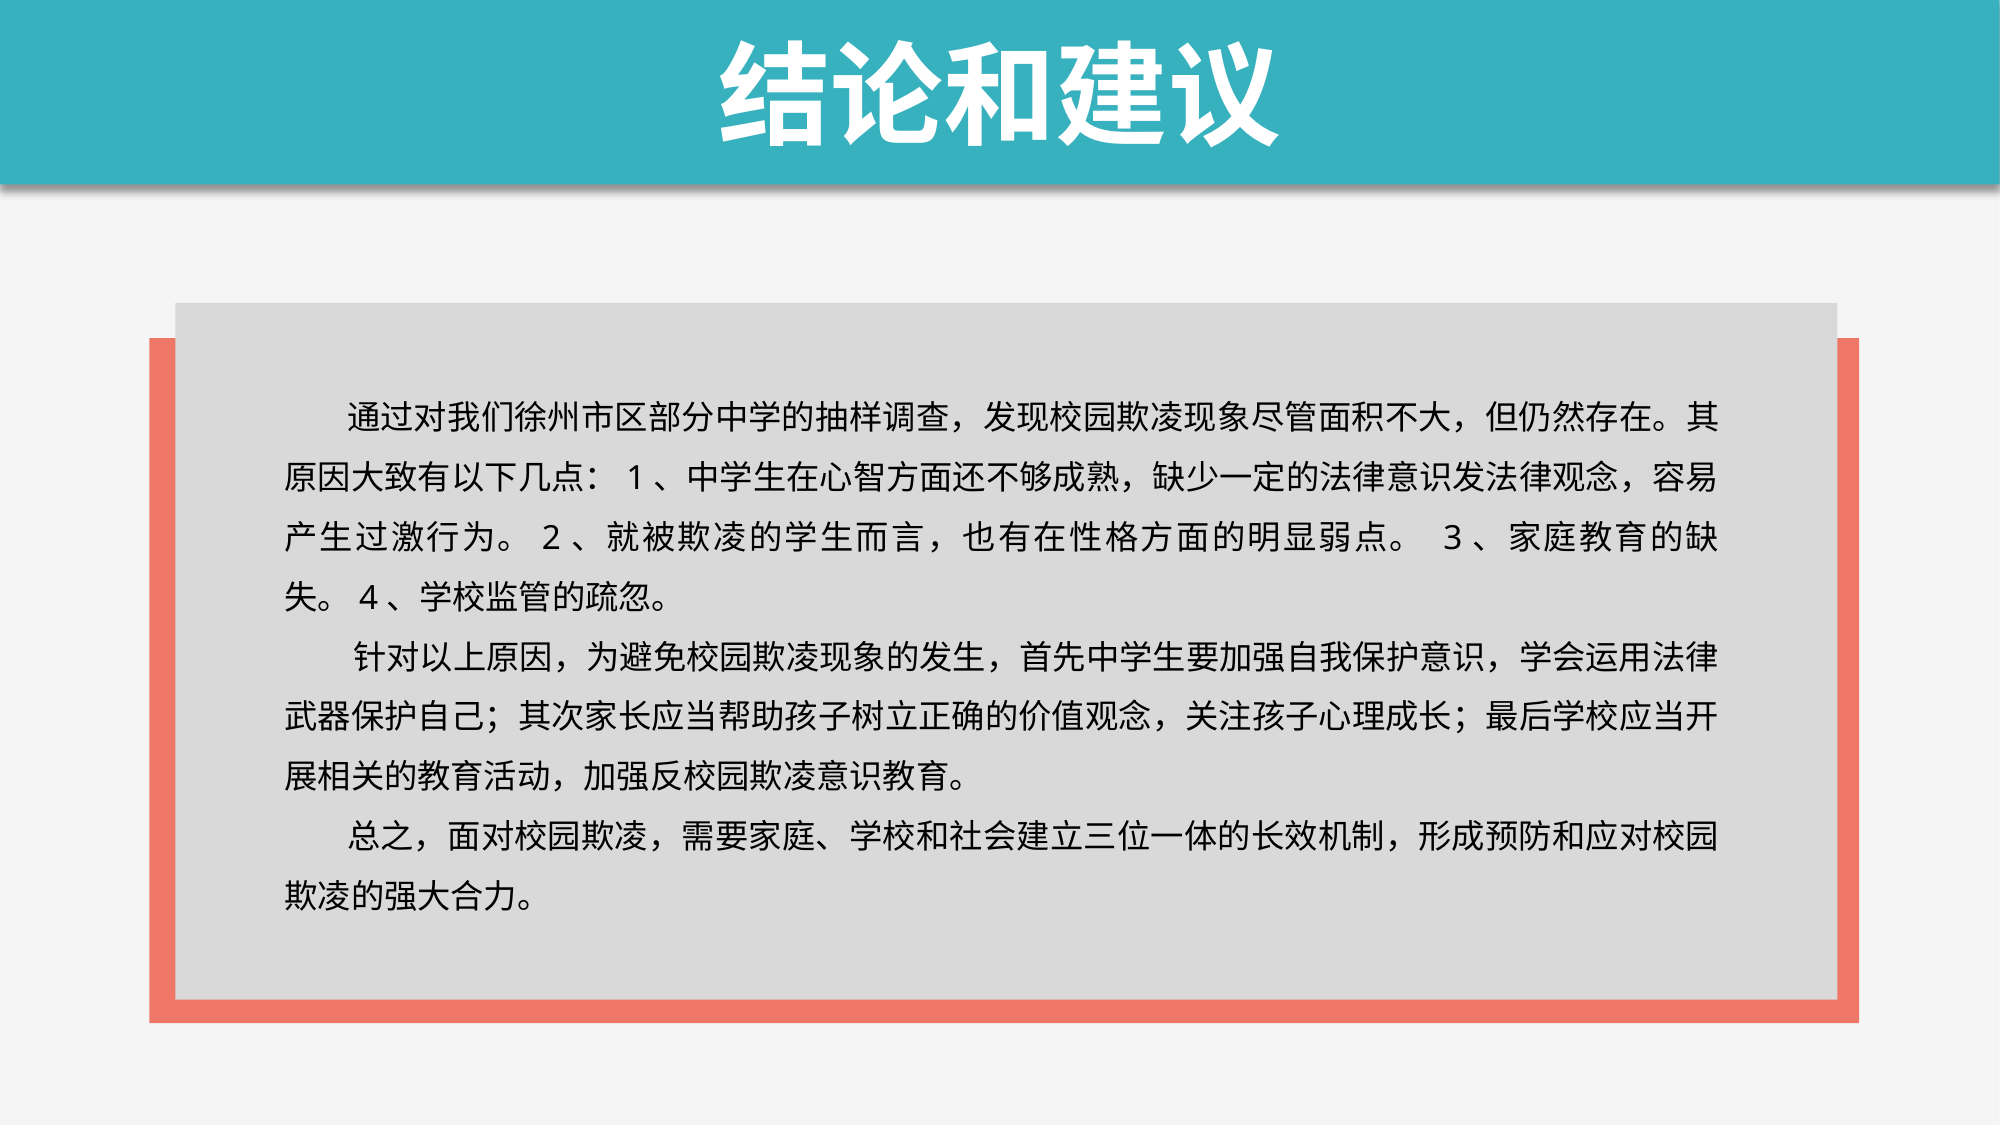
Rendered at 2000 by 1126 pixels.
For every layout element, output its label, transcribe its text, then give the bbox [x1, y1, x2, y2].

text_box 结论和建议 [703, 16, 1296, 167]
text_box [0, 0, 2000, 187]
text_box 通过对我们徐州市区部分中学的抽样调查，发现校园欺凌现象尽管面积不大，但仍然存在。其原因大致有以下几点：1、中学生在心智方面还不够成熟，缺少一定的法律意识发法律观念，容易产生过激行为。2、就被欺凌的学生而言，也有在性格方面的明显弱点。 3、家庭教育的缺失。4、学校监管的疏忽。 针对以上原因，为避免校园欺凌现象的发生，首先中学生要加强自我保护意识，学会运用法律武器保护自己；其次家长应当帮助孩子树立正确的价值观念，关注孩子心理成长；最后学校应当开展相关的教育活动，加强反校园欺凌意识教育。 总之，面对校园欺凌，需要家庭、学校和社会建立三位一体的长效机制，形成预防和应对校园欺凌的强大合力。 [269, 368, 1735, 923]
text_box [175, 302, 1838, 1000]
text_box [149, 338, 1860, 1024]
